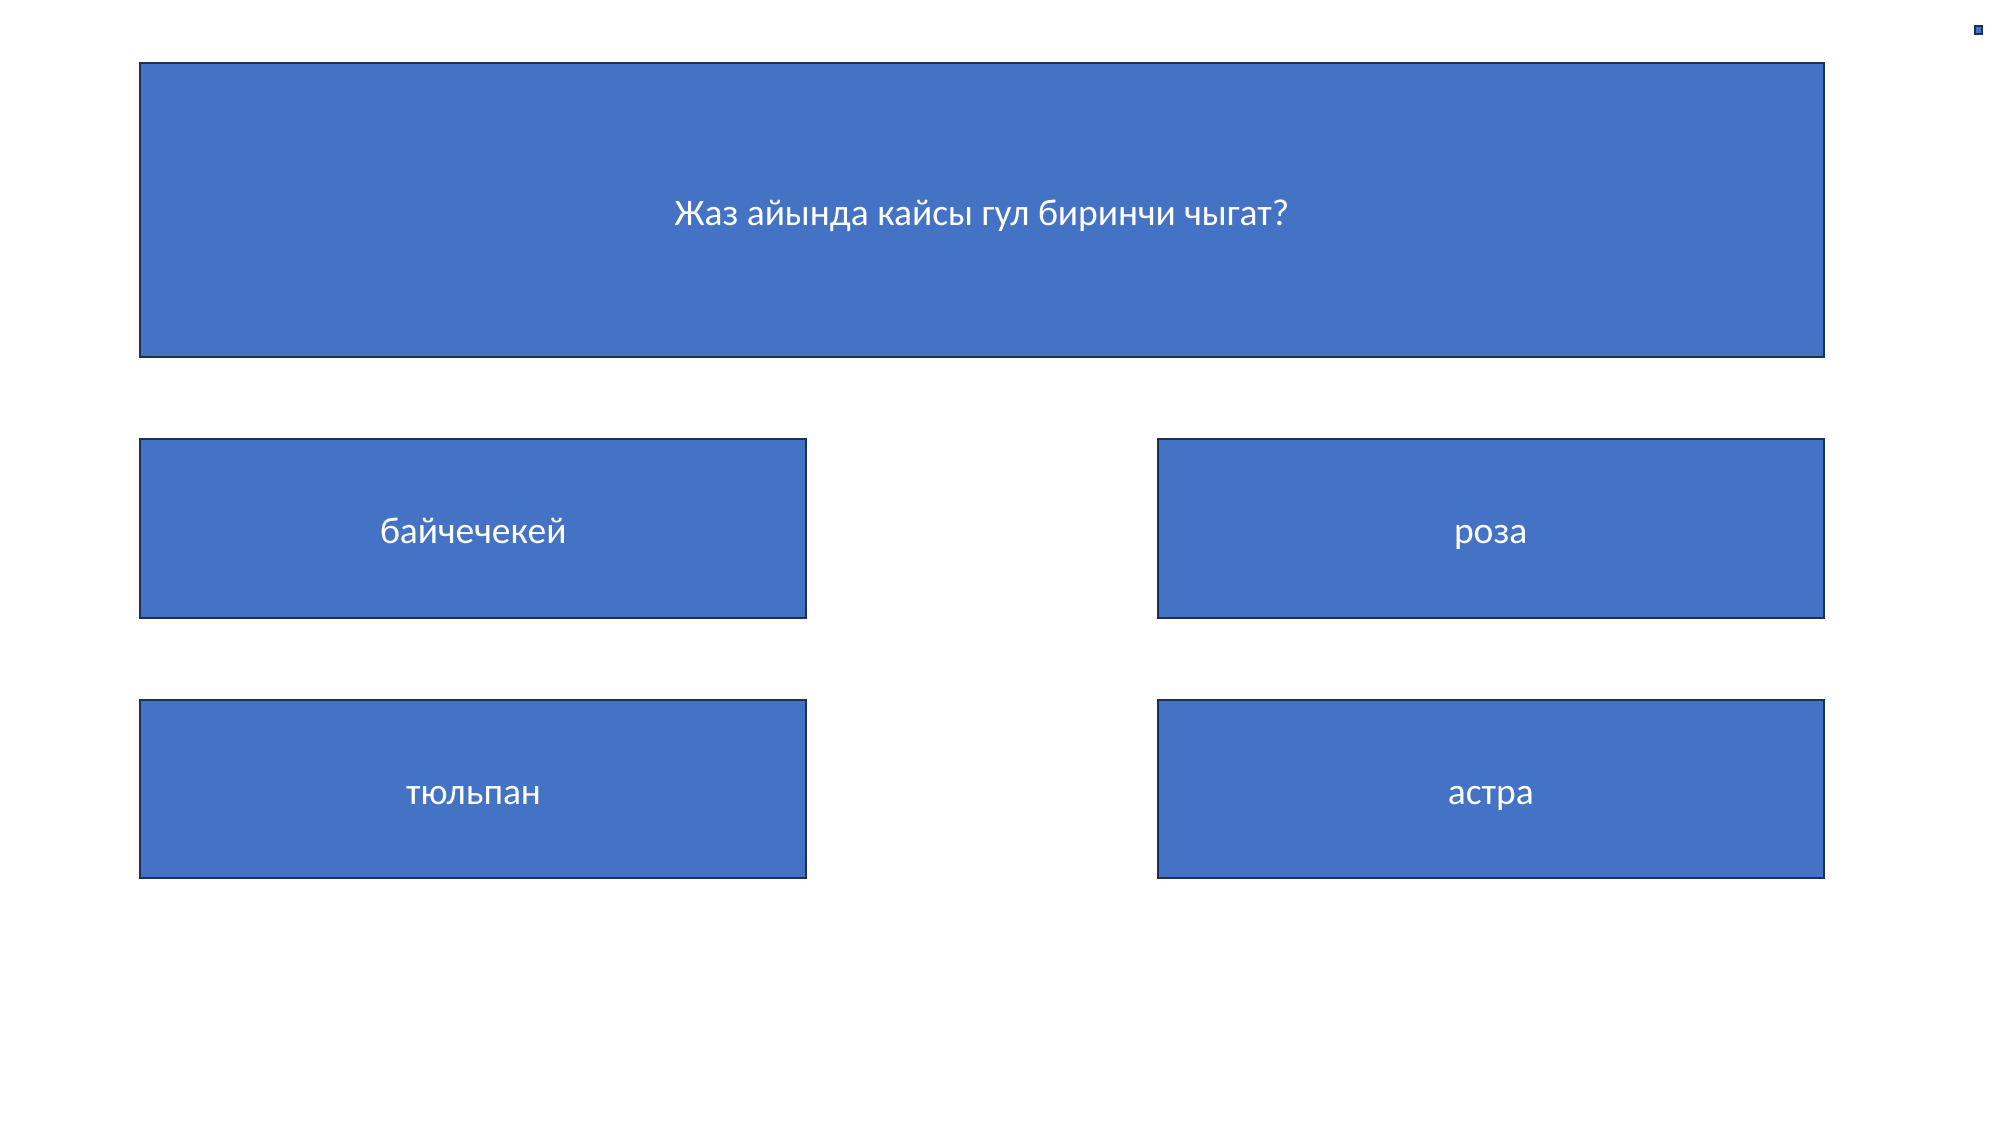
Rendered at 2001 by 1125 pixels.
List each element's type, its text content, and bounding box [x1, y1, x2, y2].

text_box роза [1157, 438, 1825, 619]
text_box Жаз айында кайсы гул биринчи чыгат? [139, 62, 1825, 358]
text_box тюльпан [139, 699, 807, 879]
text_box [1974, 25, 1983, 35]
text_box байчечекей [139, 438, 807, 619]
text_box астра [1157, 699, 1825, 879]
